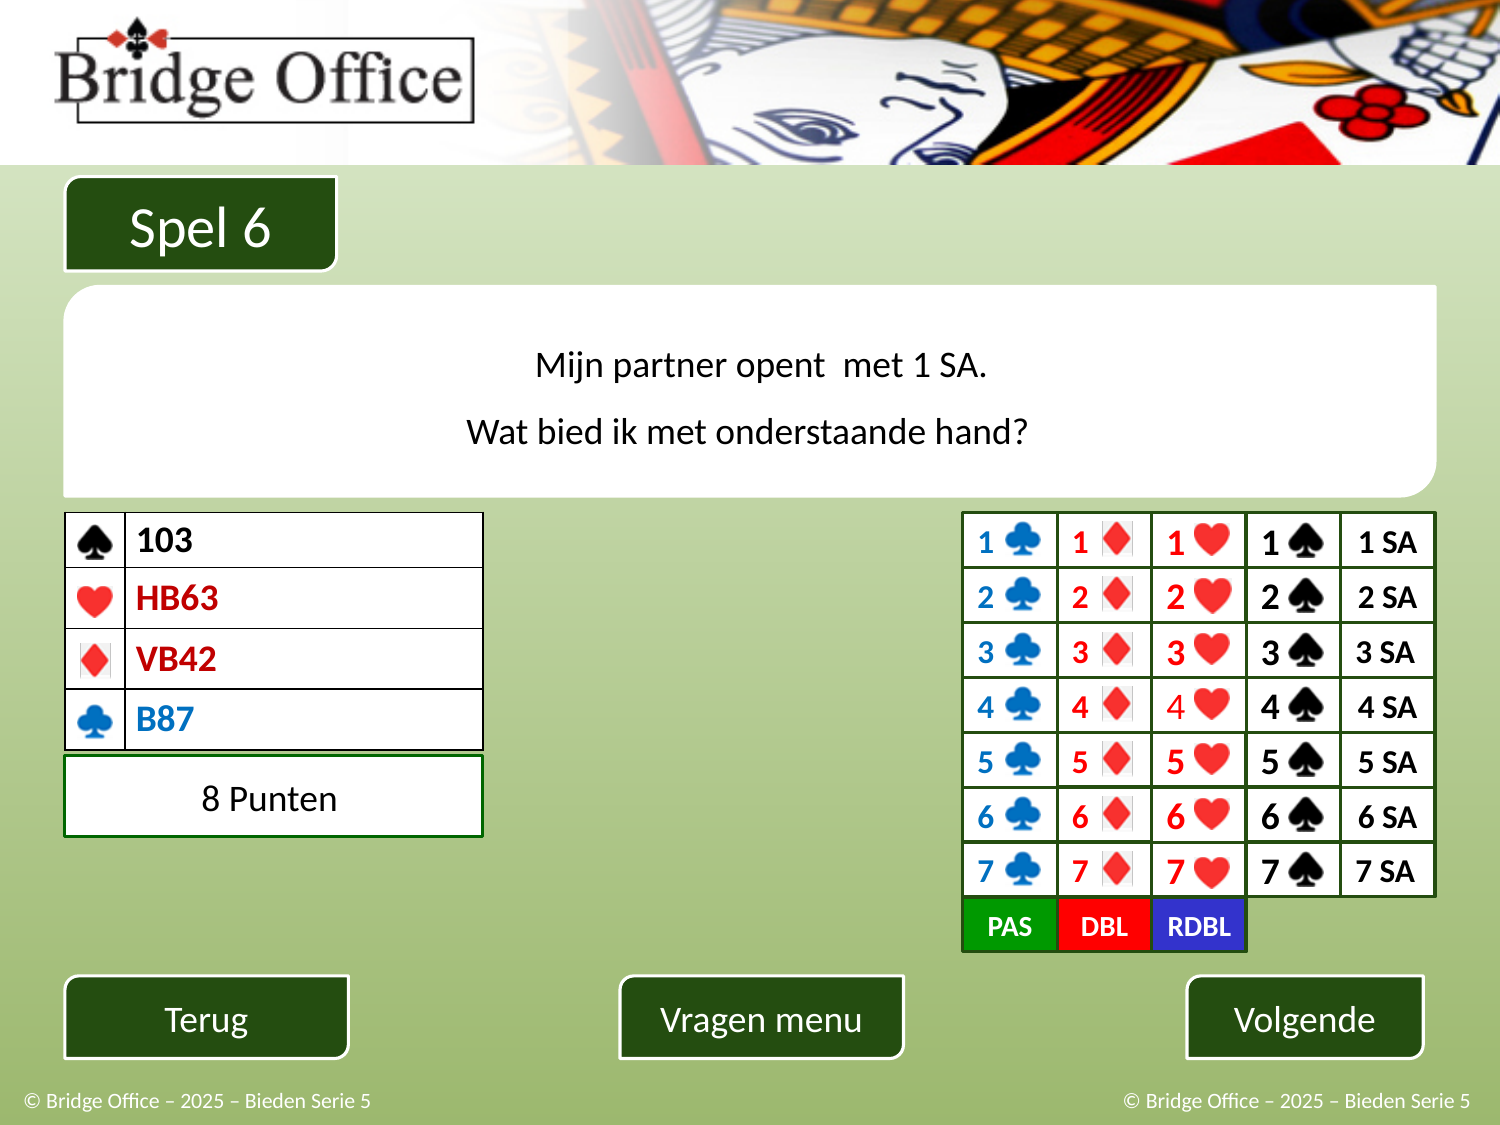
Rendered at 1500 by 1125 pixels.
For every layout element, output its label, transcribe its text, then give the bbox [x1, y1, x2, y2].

text_box 6 SA [1339, 786, 1437, 844]
text_box 8 Punten [63, 754, 484, 838]
text_box Vragen menu [618, 974, 906, 1061]
text_box 5 [1153, 734, 1248, 786]
table_cell B87 [126, 690, 482, 749]
picture [1193, 578, 1232, 614]
text_box 1 [1059, 511, 1153, 569]
text_box DBL [1059, 898, 1153, 953]
picture [77, 585, 114, 618]
text_box Wat bied ik met onderstaande hand? [451, 399, 1072, 460]
text_box 5 [1059, 734, 1153, 786]
text_box 2 [961, 569, 1056, 621]
picture [1193, 743, 1230, 776]
text_box 7 [1150, 841, 1245, 898]
text_box 1 SA [1342, 511, 1437, 569]
picture [1099, 576, 1135, 613]
text_box 6 [961, 786, 1056, 841]
text_box 4 [1059, 676, 1150, 734]
table_header 103 [126, 513, 482, 567]
picture [77, 703, 114, 740]
text_box 4 [961, 676, 1059, 734]
picture [1004, 851, 1041, 887]
picture [1288, 576, 1324, 613]
table_cell VB42 [126, 629, 482, 688]
picture [1288, 851, 1324, 887]
text_box 1 [961, 511, 1059, 569]
text_box 7 [1056, 841, 1150, 898]
text_box 2 SA [1339, 569, 1437, 621]
picture [1099, 851, 1135, 887]
text_box Spel 6 [63, 179, 339, 273]
picture [1099, 686, 1135, 723]
picture [77, 524, 114, 561]
text_box 2 [1153, 569, 1245, 621]
text_box 5 [1248, 734, 1339, 786]
picture [1099, 741, 1135, 778]
picture [0, 0, 1500, 166]
picture [1194, 633, 1230, 666]
text_box 7 [1245, 841, 1339, 898]
table_cell HB63 [126, 568, 482, 628]
text_box © Bridge Office – 2025 – Bieden Serie 5 [1107, 1079, 1500, 1121]
text_box 3 [1245, 621, 1339, 676]
picture [1288, 741, 1324, 778]
picture [1004, 741, 1041, 778]
text_box 2 [1245, 569, 1339, 621]
picture [77, 643, 114, 679]
text_box 4 SA [1339, 676, 1437, 734]
picture [1193, 798, 1230, 830]
text_box Mijn partner opent met 1 SA. [508, 332, 1015, 393]
text_box 7 [961, 841, 1056, 896]
table_cell [66, 629, 124, 688]
text_box 6 [1150, 786, 1245, 841]
picture [1099, 521, 1135, 558]
table_cell [66, 568, 124, 628]
picture [1004, 686, 1041, 723]
text_box © Bridge Office – 2025 – Bieden Serie 5 [8, 1079, 393, 1121]
picture [1193, 688, 1230, 721]
text_box 4 [1150, 676, 1245, 734]
picture [1288, 796, 1324, 832]
picture [1004, 521, 1041, 558]
picture [1099, 796, 1135, 833]
text_box 5 [961, 734, 1059, 786]
table_cell [66, 690, 124, 749]
text_box 3 SA [1339, 621, 1437, 676]
picture [1099, 631, 1135, 668]
text_box 2 [1056, 569, 1153, 621]
picture [1004, 796, 1041, 833]
text_box 6 [1056, 786, 1150, 841]
picture [1288, 686, 1324, 723]
text_box Volgende [1185, 974, 1425, 1061]
picture [1288, 521, 1325, 558]
picture [1288, 631, 1324, 668]
text_box 7 SA [1339, 844, 1437, 898]
text_box 1 [1245, 511, 1342, 569]
text_box RDBL [1153, 898, 1248, 953]
text_box 1 [1153, 511, 1245, 569]
picture [1004, 631, 1041, 668]
text_box 3 [1056, 621, 1150, 676]
table_header [66, 513, 124, 567]
text_box 5 SA [1339, 734, 1437, 786]
text_box 3 [961, 621, 1056, 676]
text_box Terug [63, 974, 350, 1061]
text_box 6 [1245, 786, 1339, 841]
text_box PAS [961, 896, 1059, 953]
picture [1004, 576, 1041, 613]
text_box [63, 284, 1437, 498]
text_box 3 [1150, 621, 1245, 676]
text_box 4 [1245, 676, 1339, 734]
picture [1193, 523, 1230, 556]
picture [1193, 857, 1230, 890]
